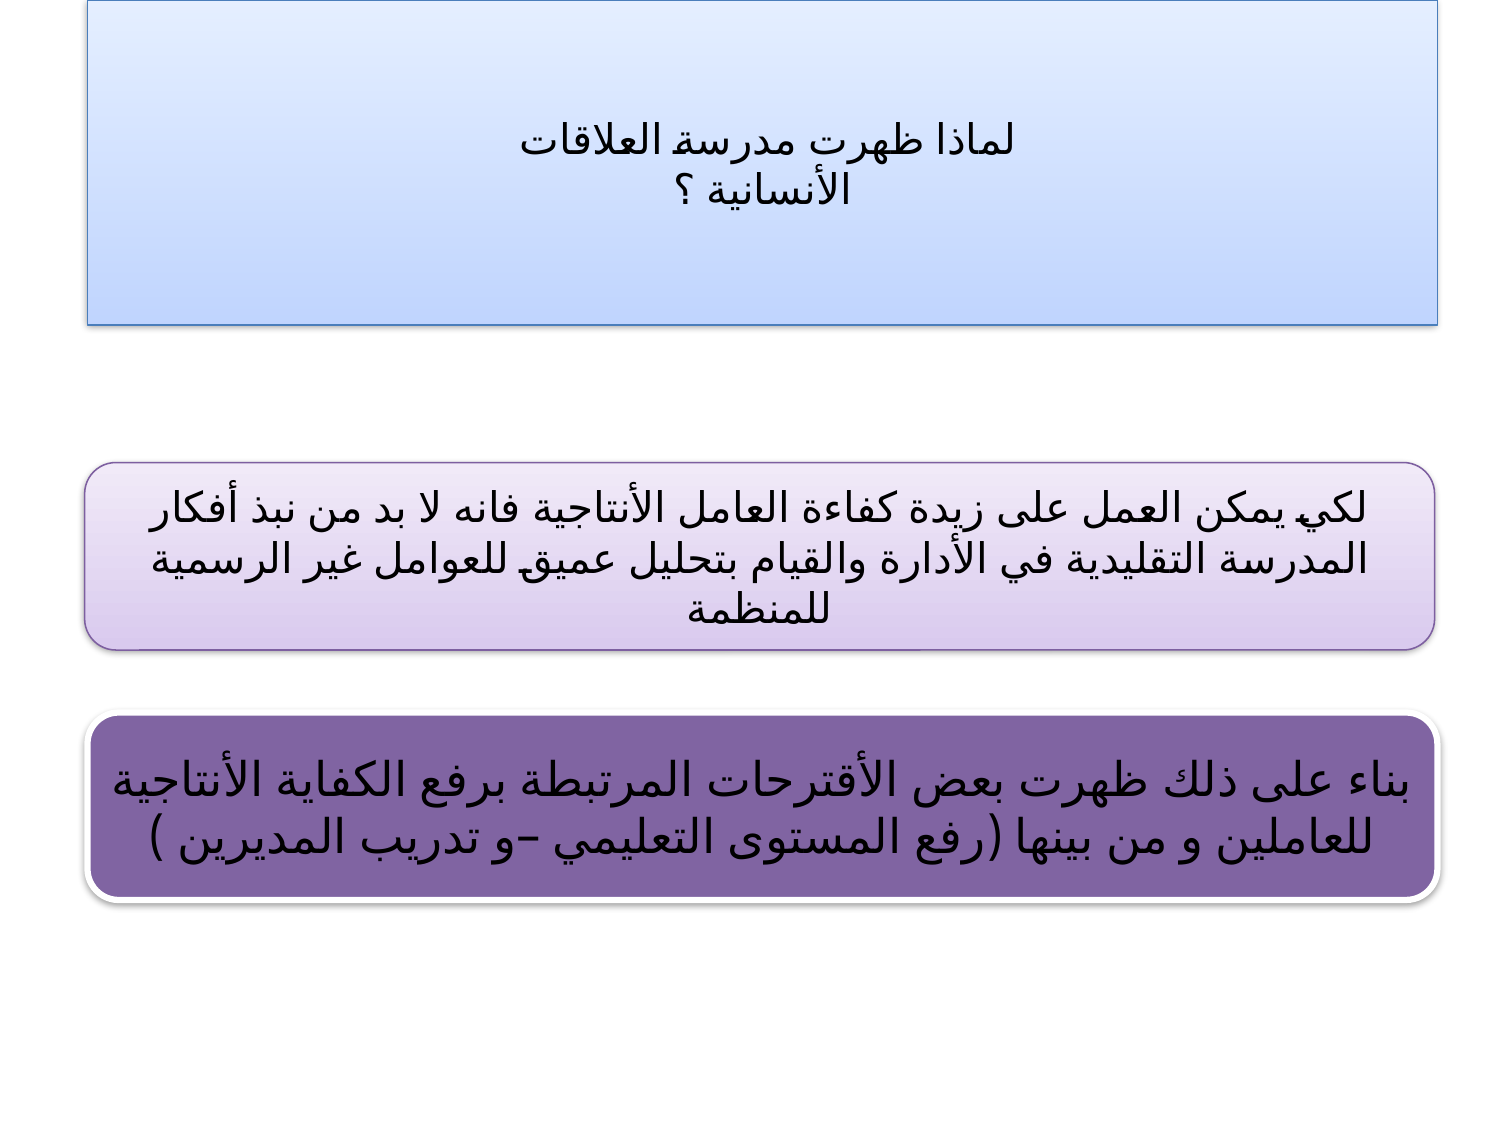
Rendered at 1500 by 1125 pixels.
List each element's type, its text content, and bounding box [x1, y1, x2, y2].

text_box لكي يمكن العمل على زيدة كفاءة العامل الأنتاجية فانه لا بد من نبذ أفكار المدرسة التقليدية في الأدارة والقيام بتحليل عميق للعوامل غير الرسمية للمنظمة [83, 461, 1436, 651]
text_box بناء على ذلك ظهرت بعض الأقترحات المرتبطة برفع الكفاية الأنتاجية للعاملين و من بينها (رفع المستوى التعليمي –و تدريب المديرين ) [84, 709, 1441, 904]
title لماذا ظهرت مدرسة العلاقات الأنسانية ؟ [87, 0, 1438, 326]
